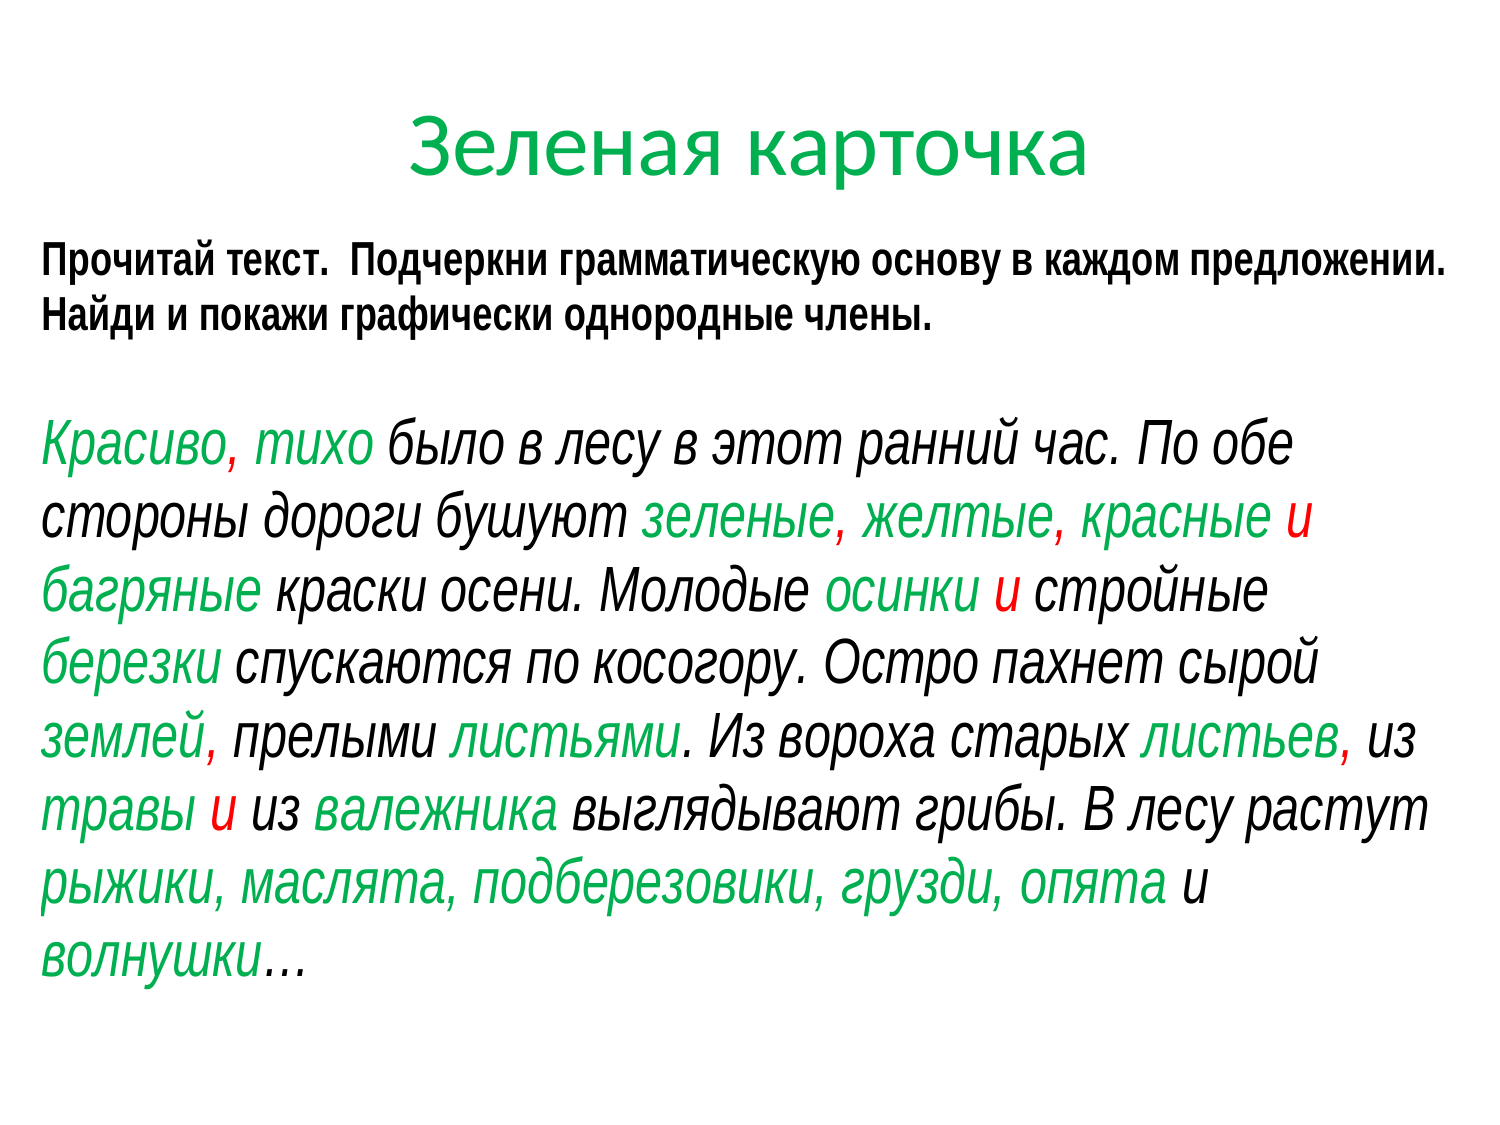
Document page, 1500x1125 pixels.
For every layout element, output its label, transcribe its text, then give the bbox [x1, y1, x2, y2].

title Зеленая карточка [75, 45, 1425, 230]
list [41, 232, 1459, 1083]
